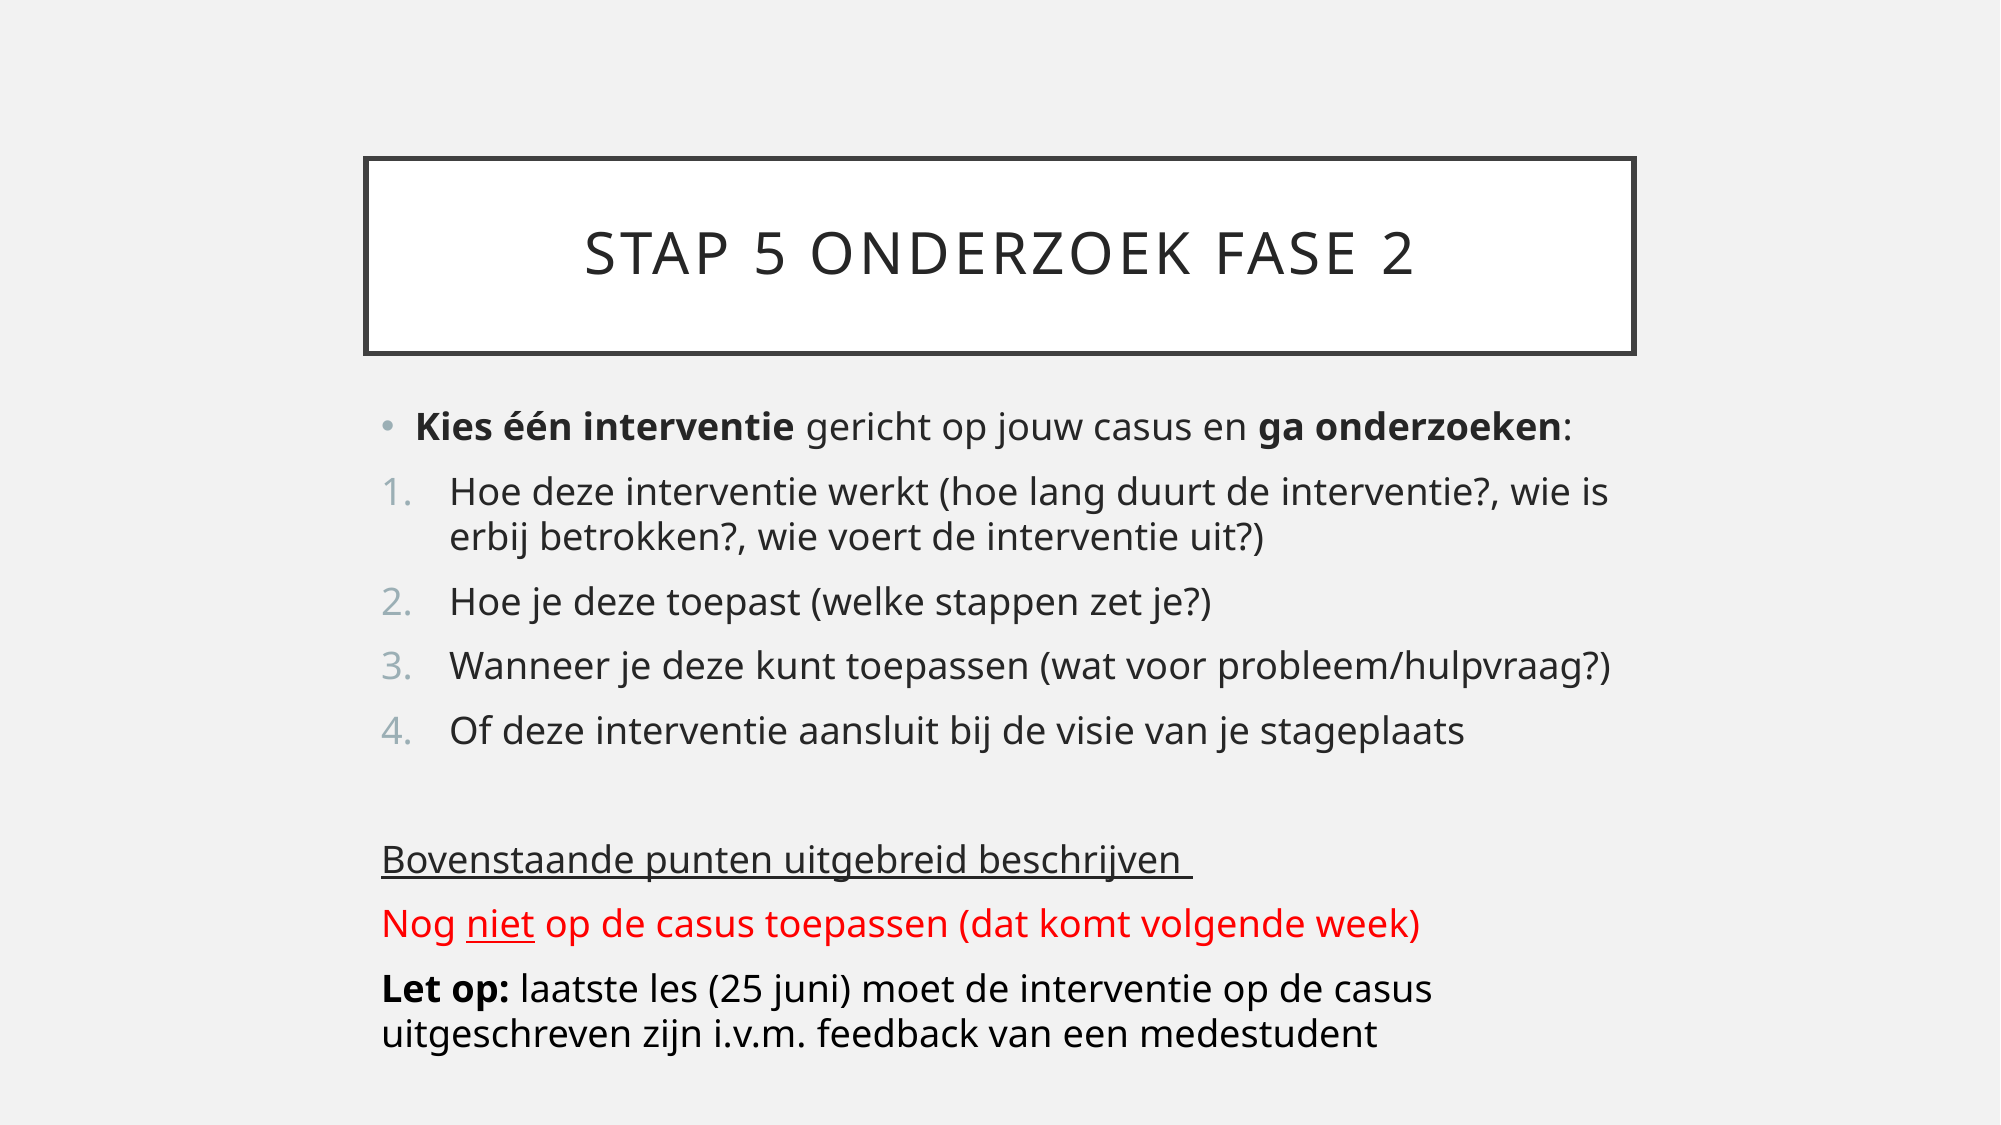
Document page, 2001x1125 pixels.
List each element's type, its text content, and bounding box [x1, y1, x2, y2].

title Stap 5 onderzoek fase 2 [363, 156, 1637, 356]
list Kies één interventie gericht op jouw casus en ga onderzoeken: Hoe deze interventie werkt (hoe lang duurt de interventie?, wie is erbij betrokken?, wie voert de interventie uit?) Hoe je deze toepast (welke stappen zet je?) Wanneer je deze kunt toepassen (wat voor probleem/hulpvraag?) Of deze interventie aansluit bij de visie van je stageplaats Bovenstaande punten uitgebreid beschrijven Nog niet op de casus toepassen (dat komt volgende week) Let op: laatste les (25 juni) moet de interventie op de casus uitgeschreven zijn i.v.m. feedback van een medestudent [366, 395, 1634, 1100]
